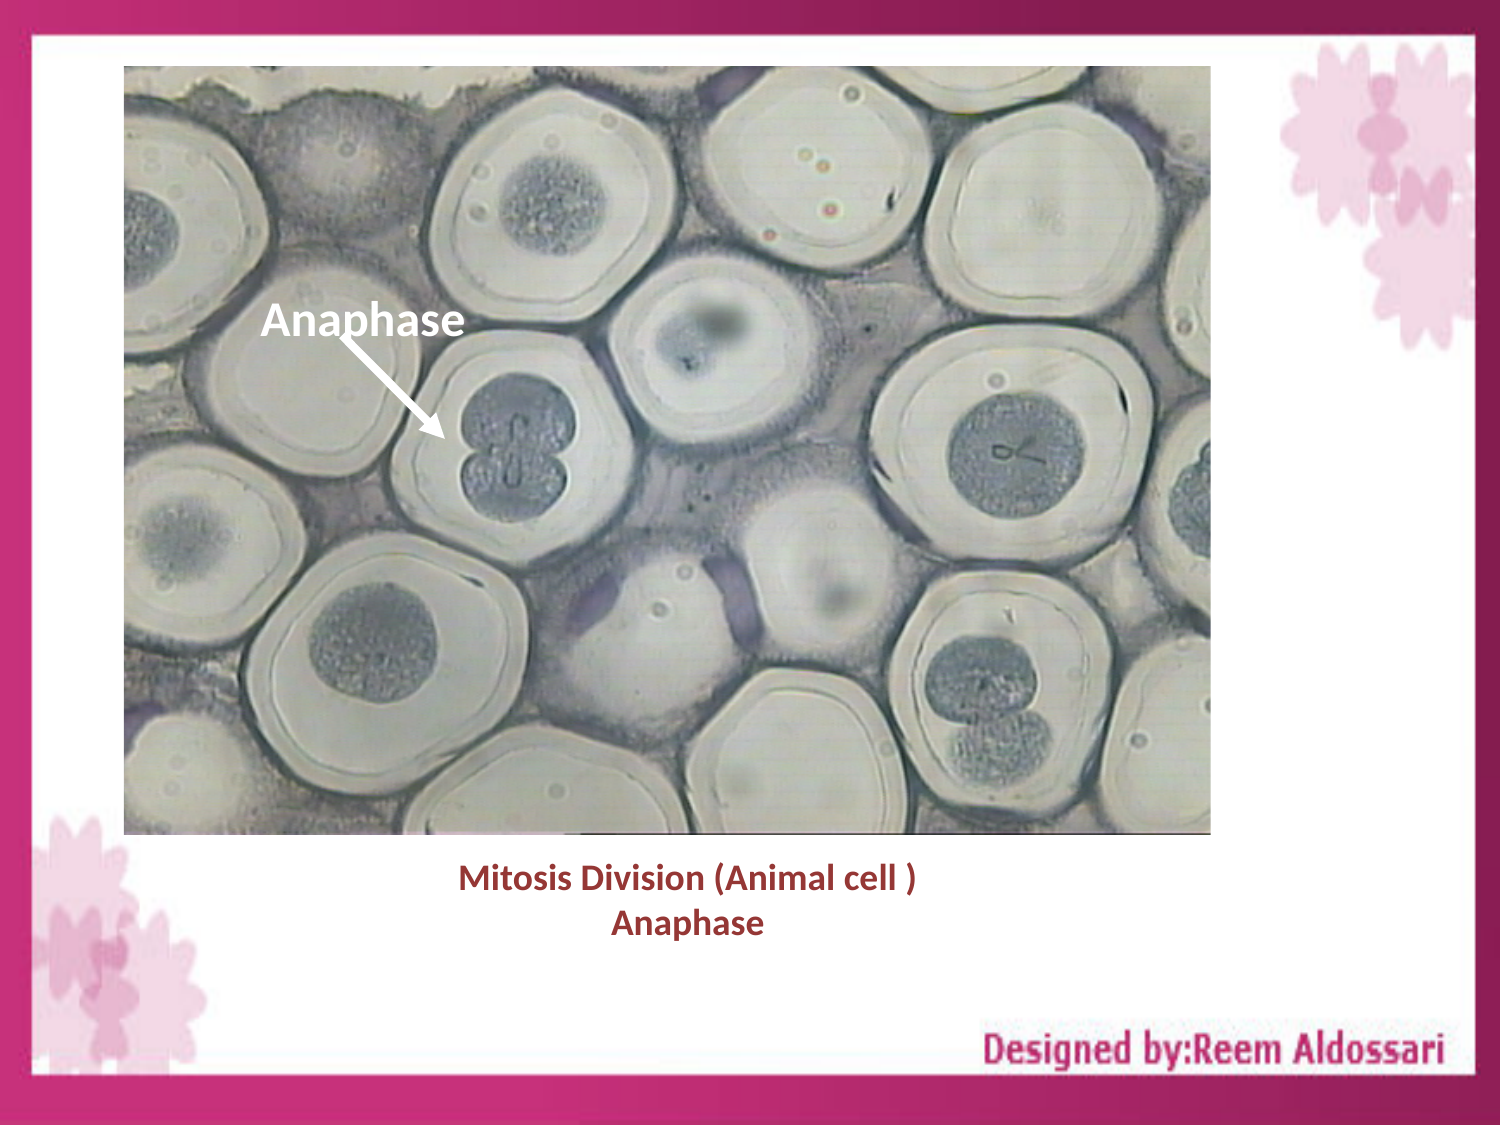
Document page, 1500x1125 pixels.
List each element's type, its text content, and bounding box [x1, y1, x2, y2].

picture [0, 0, 1500, 1125]
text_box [123, 66, 1211, 835]
text_box Mitosis Division (Animal cell ) Anaphase [312, 845, 1063, 951]
